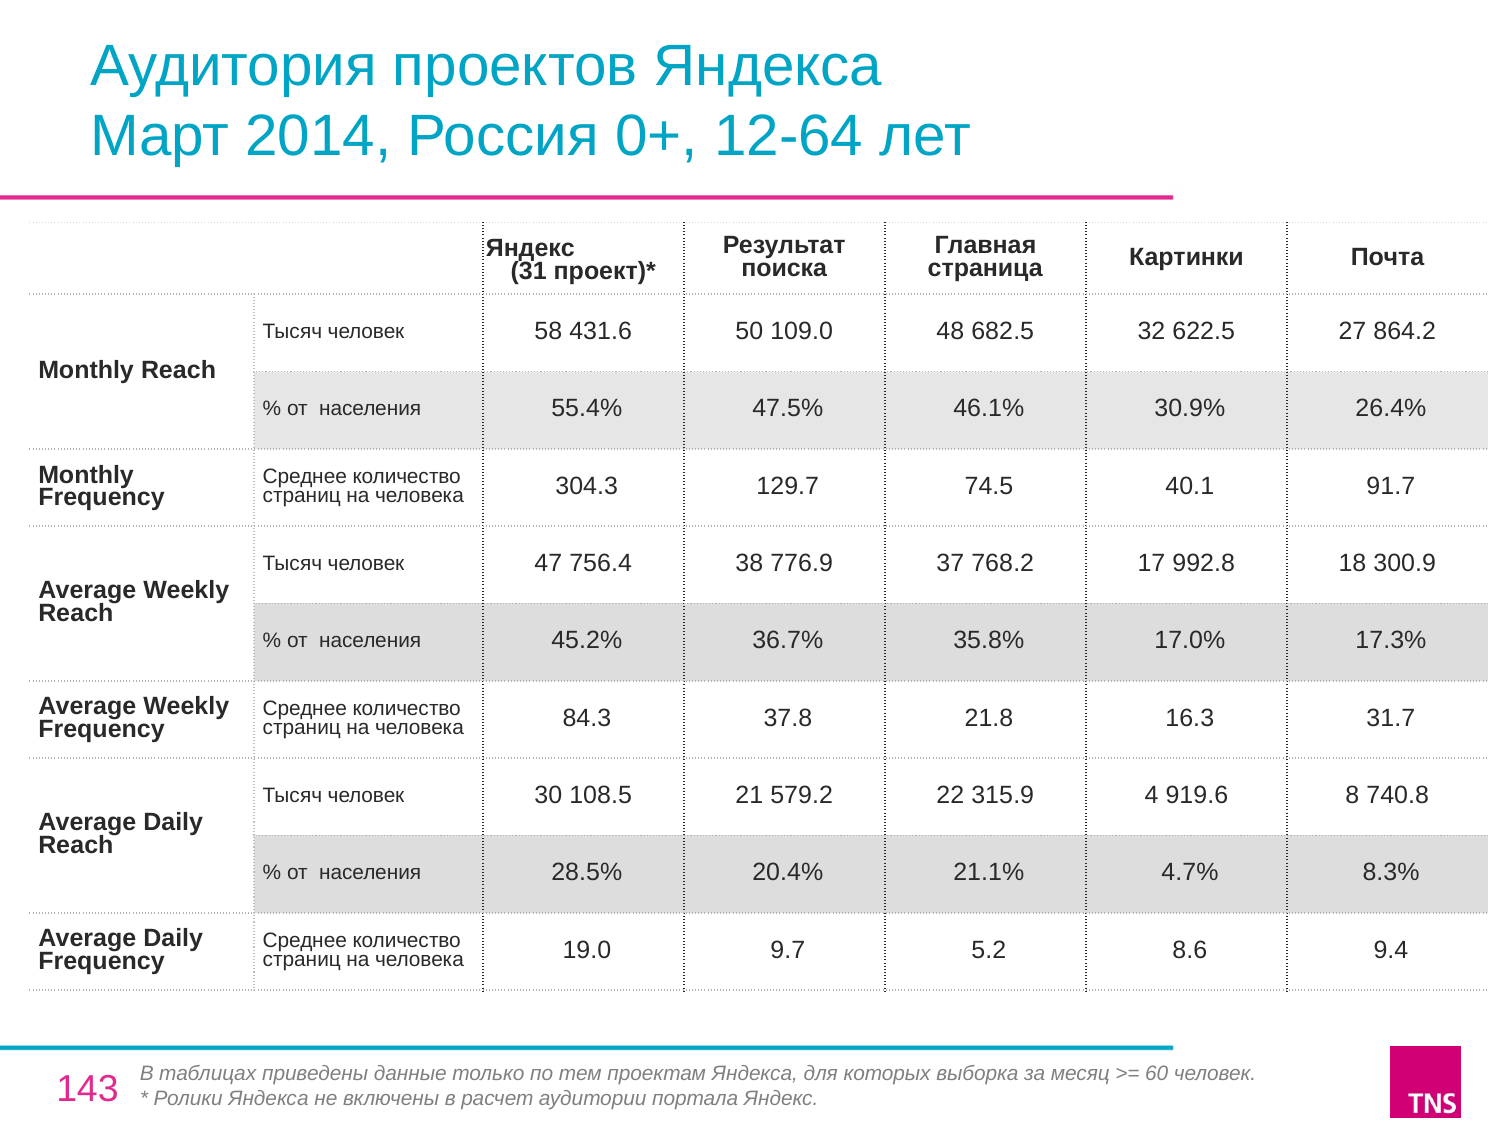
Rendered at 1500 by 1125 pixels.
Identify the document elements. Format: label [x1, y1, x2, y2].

title [74, 8, 1476, 187]
slide_number [40, 1055, 392, 1125]
table_cell [29, 294, 1488, 990]
text_box [124, 1052, 1463, 1117]
picture [0, 0, 1500, 1125]
table_header [29, 223, 1488, 294]
